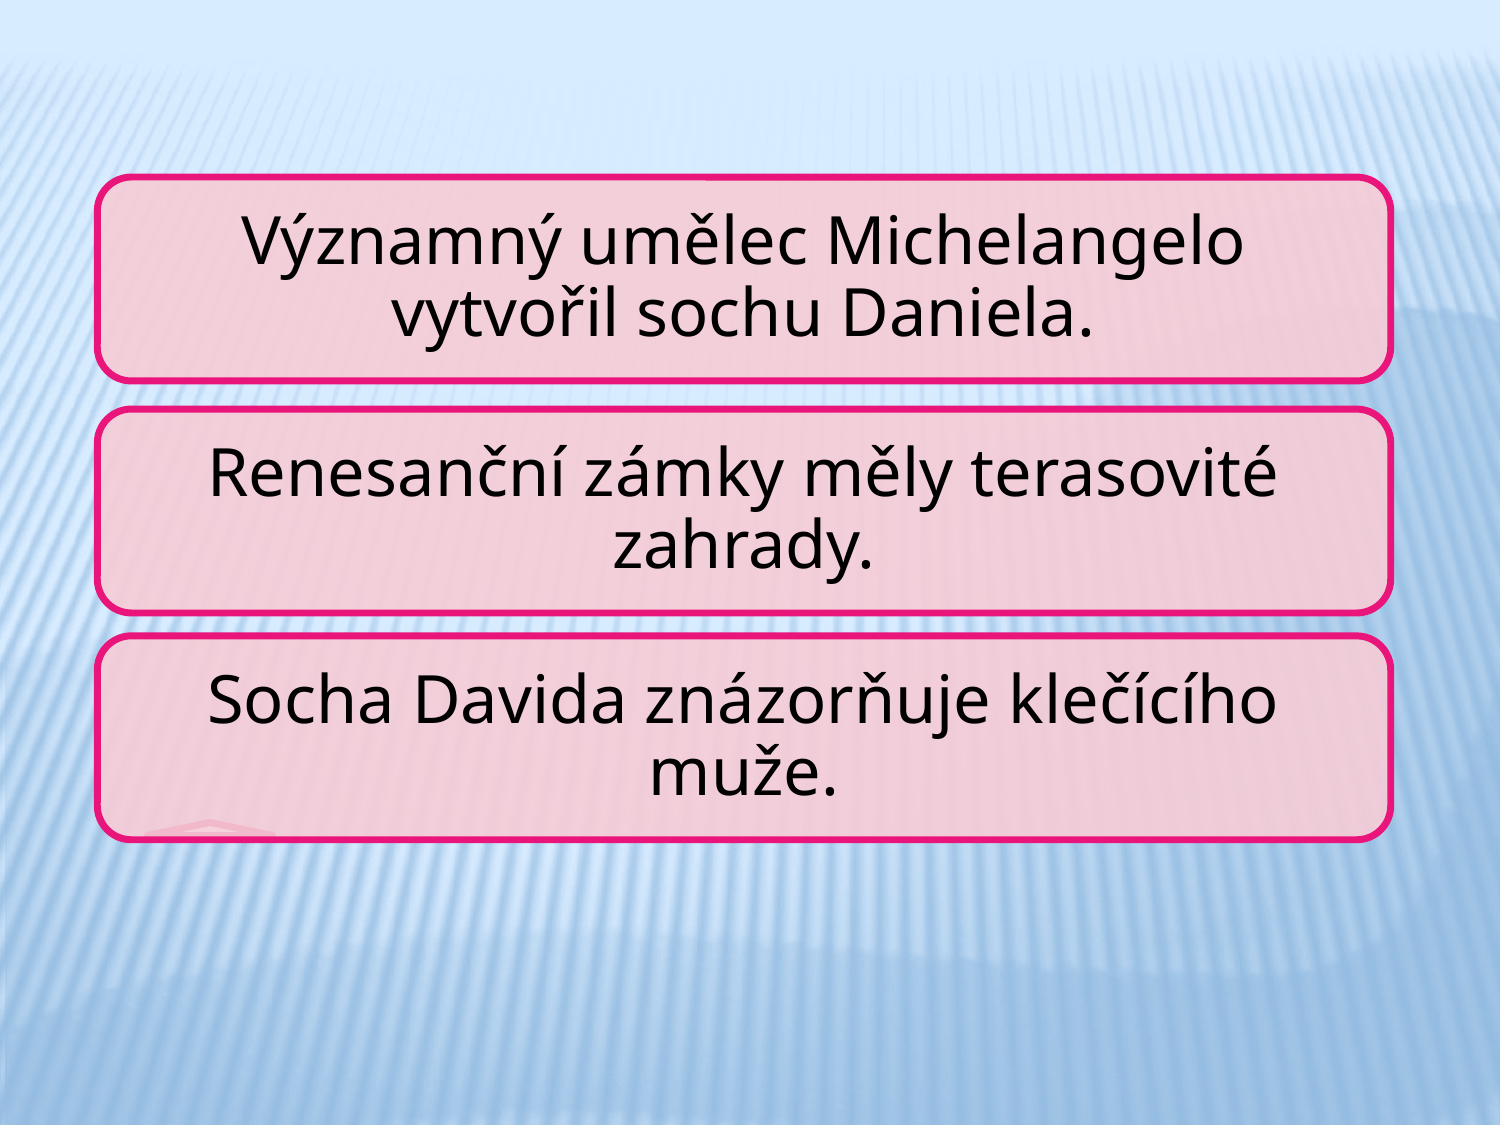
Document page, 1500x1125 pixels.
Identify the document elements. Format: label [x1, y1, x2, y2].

text_box [123, 89, 1365, 953]
